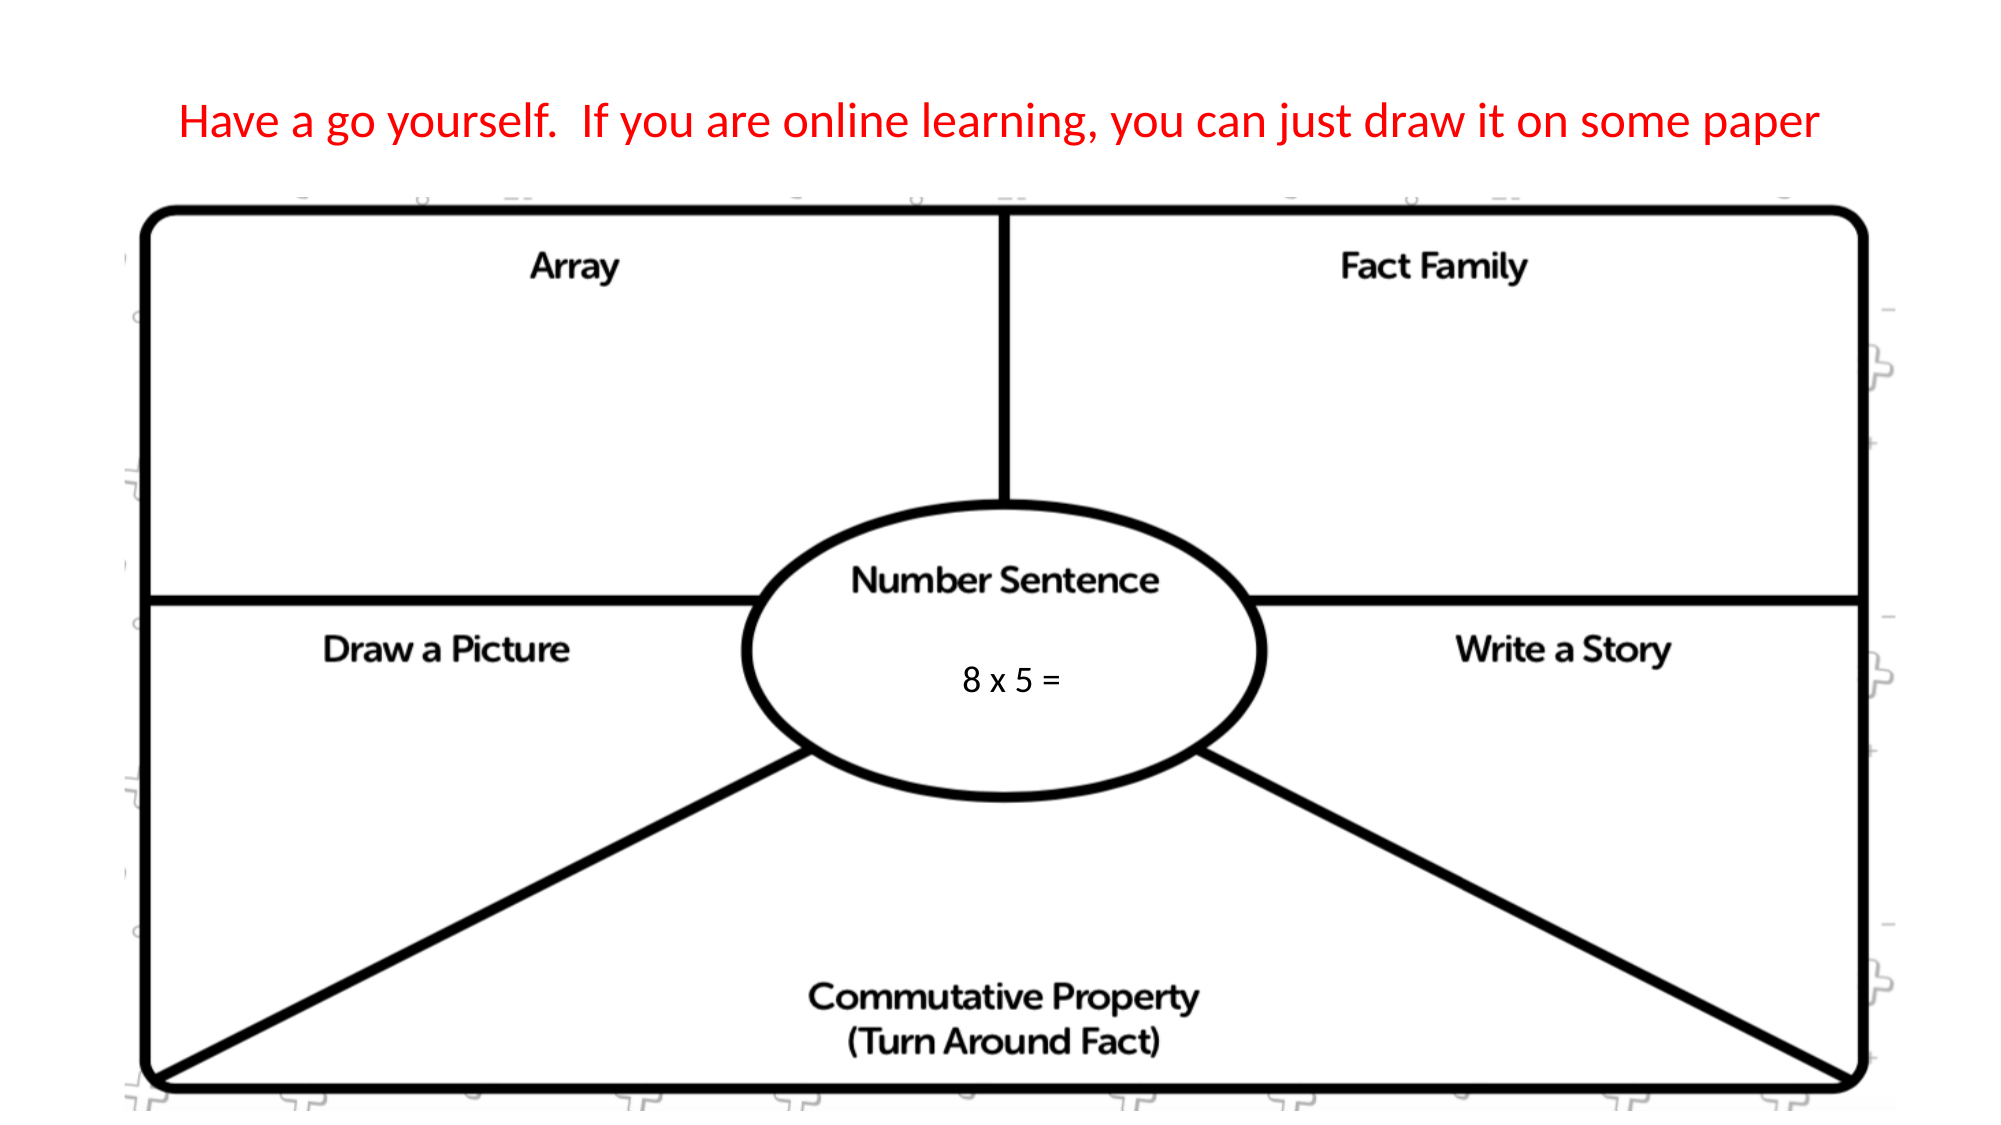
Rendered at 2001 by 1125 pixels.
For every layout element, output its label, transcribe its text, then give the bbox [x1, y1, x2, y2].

title Have a go yourself. If you are online learning, you can just draw it on some paper [137, 59, 1863, 183]
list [124, 196, 1896, 1111]
